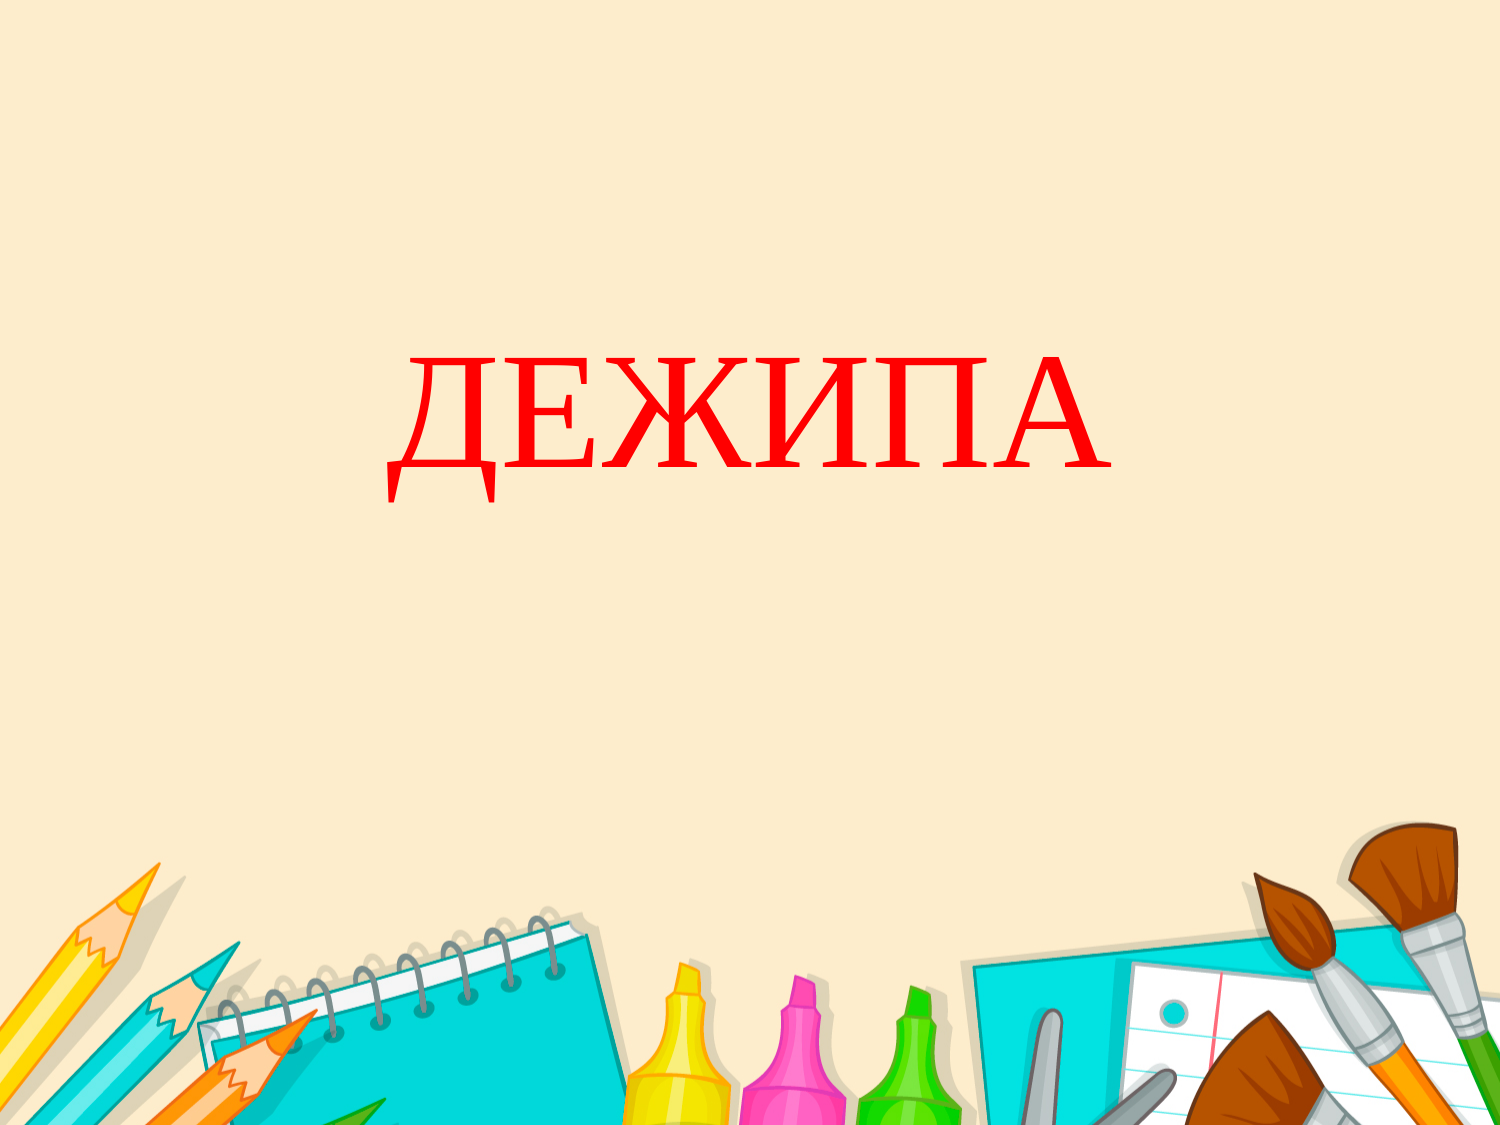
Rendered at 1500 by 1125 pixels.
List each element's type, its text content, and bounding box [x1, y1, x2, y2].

list ДЕЖИПА [103, 100, 1397, 860]
picture [0, 0, 1500, 1125]
